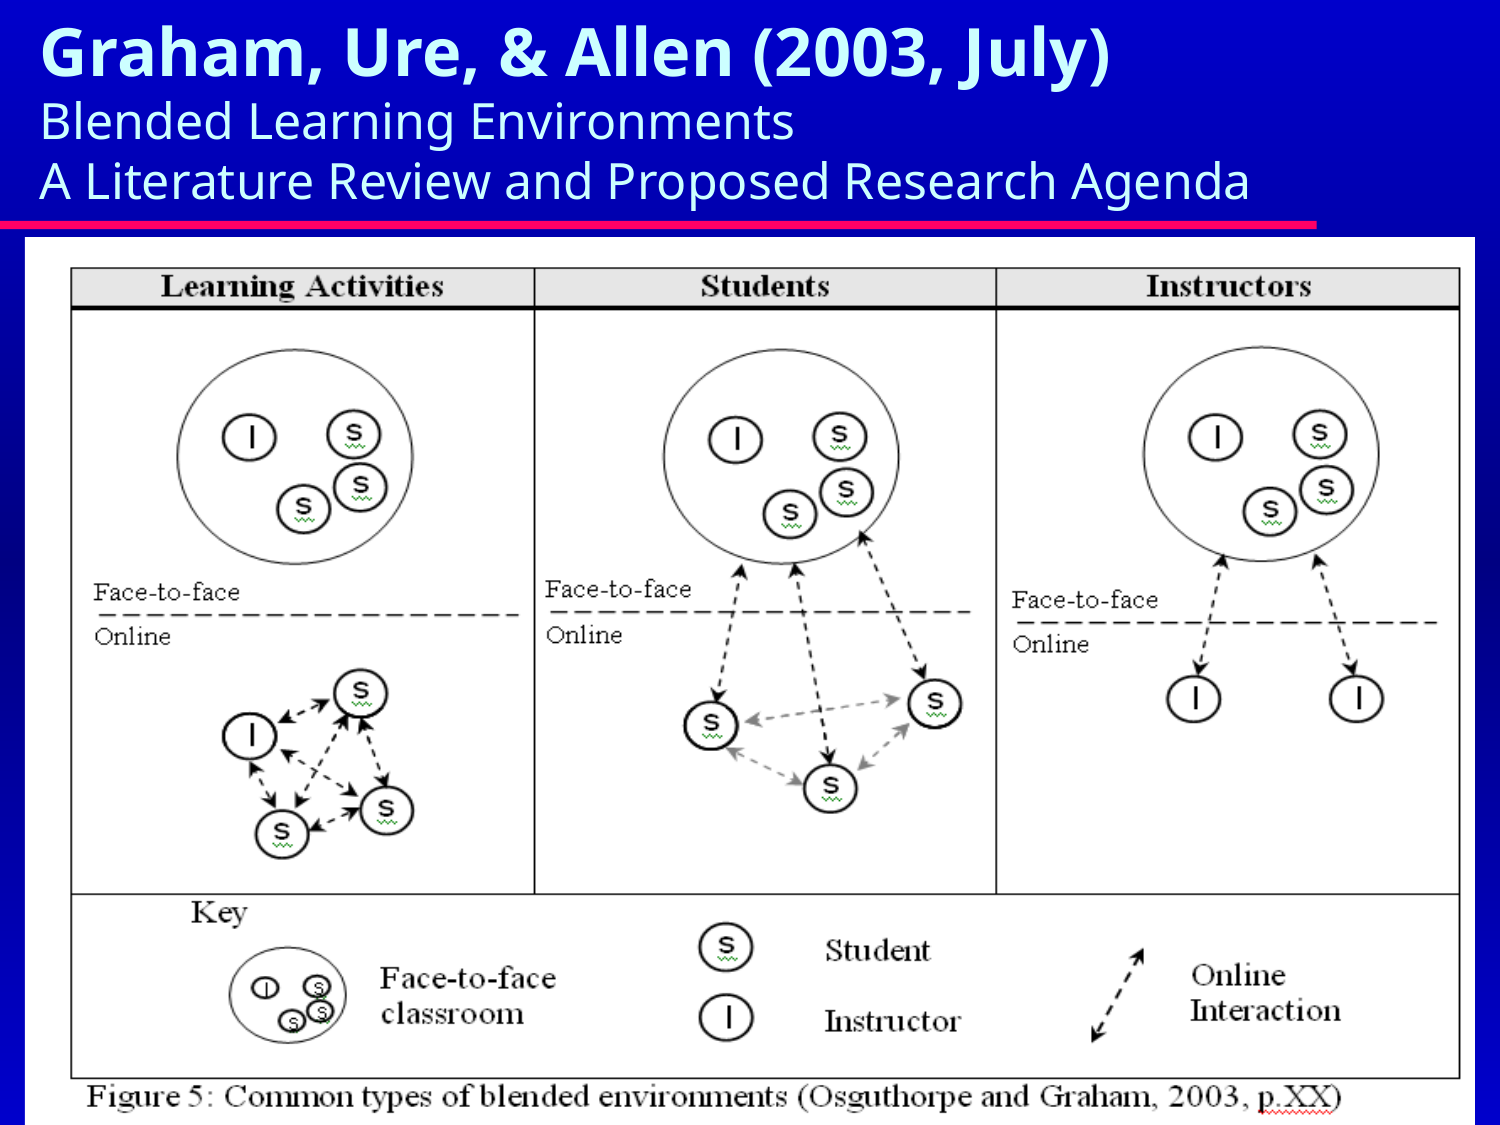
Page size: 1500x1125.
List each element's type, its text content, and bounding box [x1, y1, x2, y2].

title Graham, Ure, & Allen (2003, July) Blended Learning Environments A Literature Review and Proposed Research Agenda [24, 0, 1376, 218]
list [24, 237, 1476, 1125]
